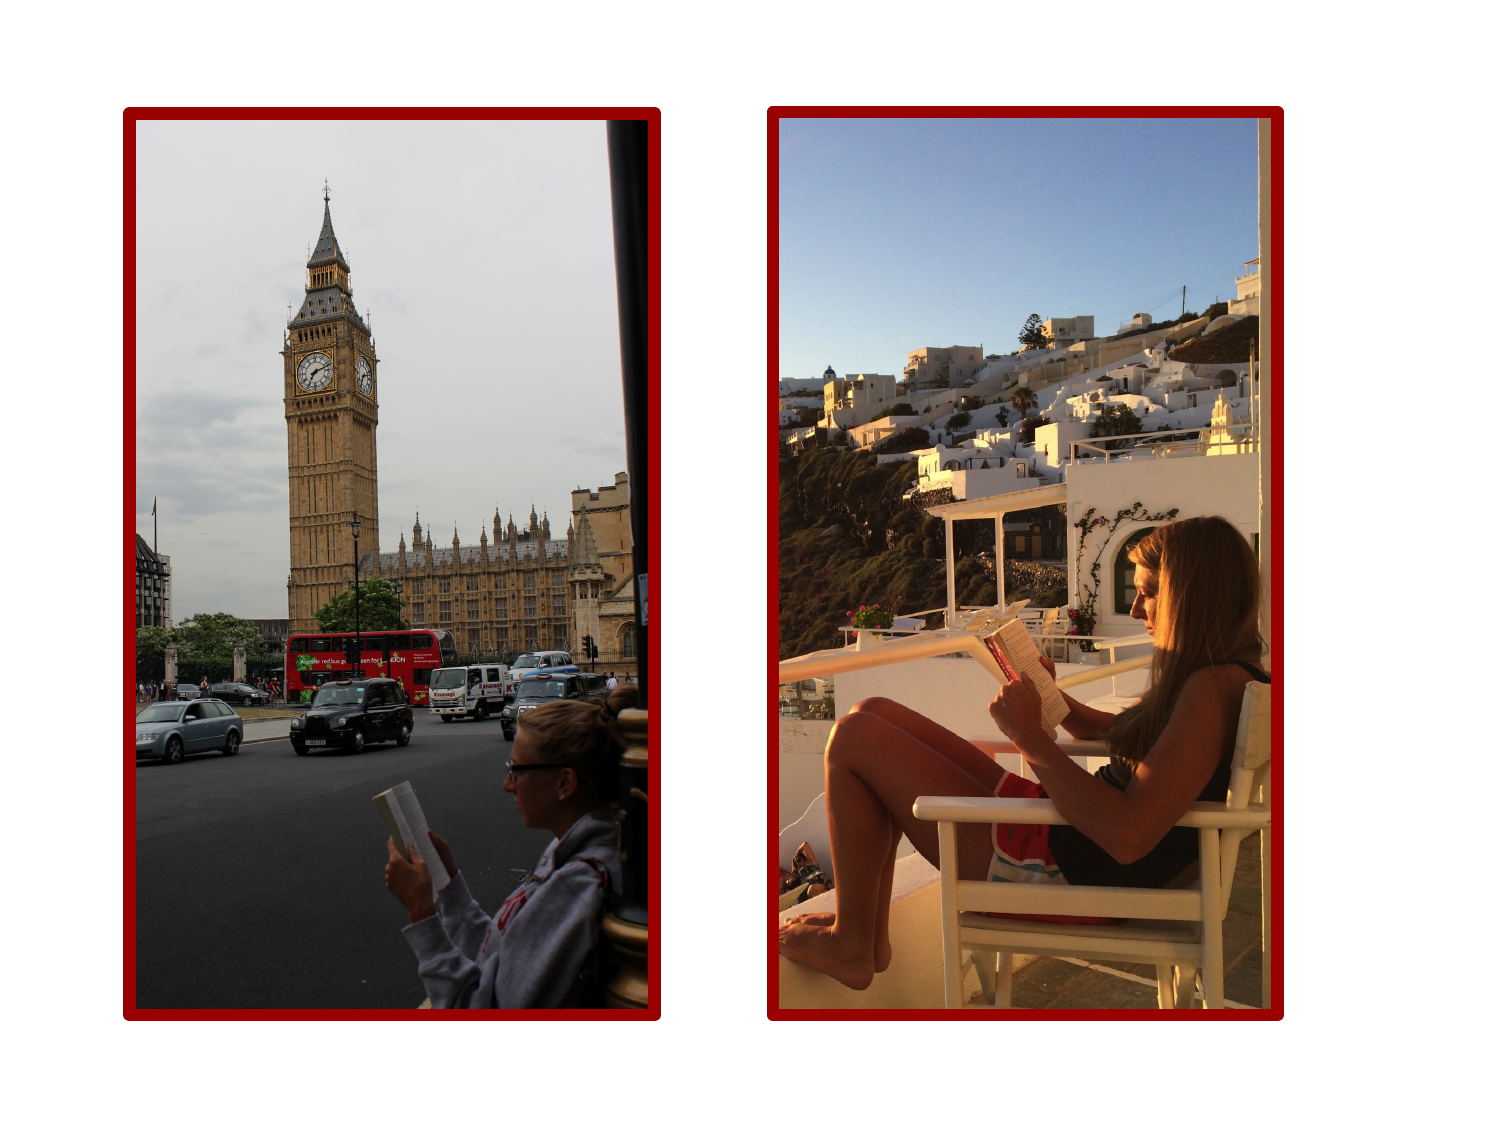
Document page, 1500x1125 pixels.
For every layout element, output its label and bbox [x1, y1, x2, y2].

picture [135, 119, 649, 1009]
picture [779, 118, 1272, 1009]
